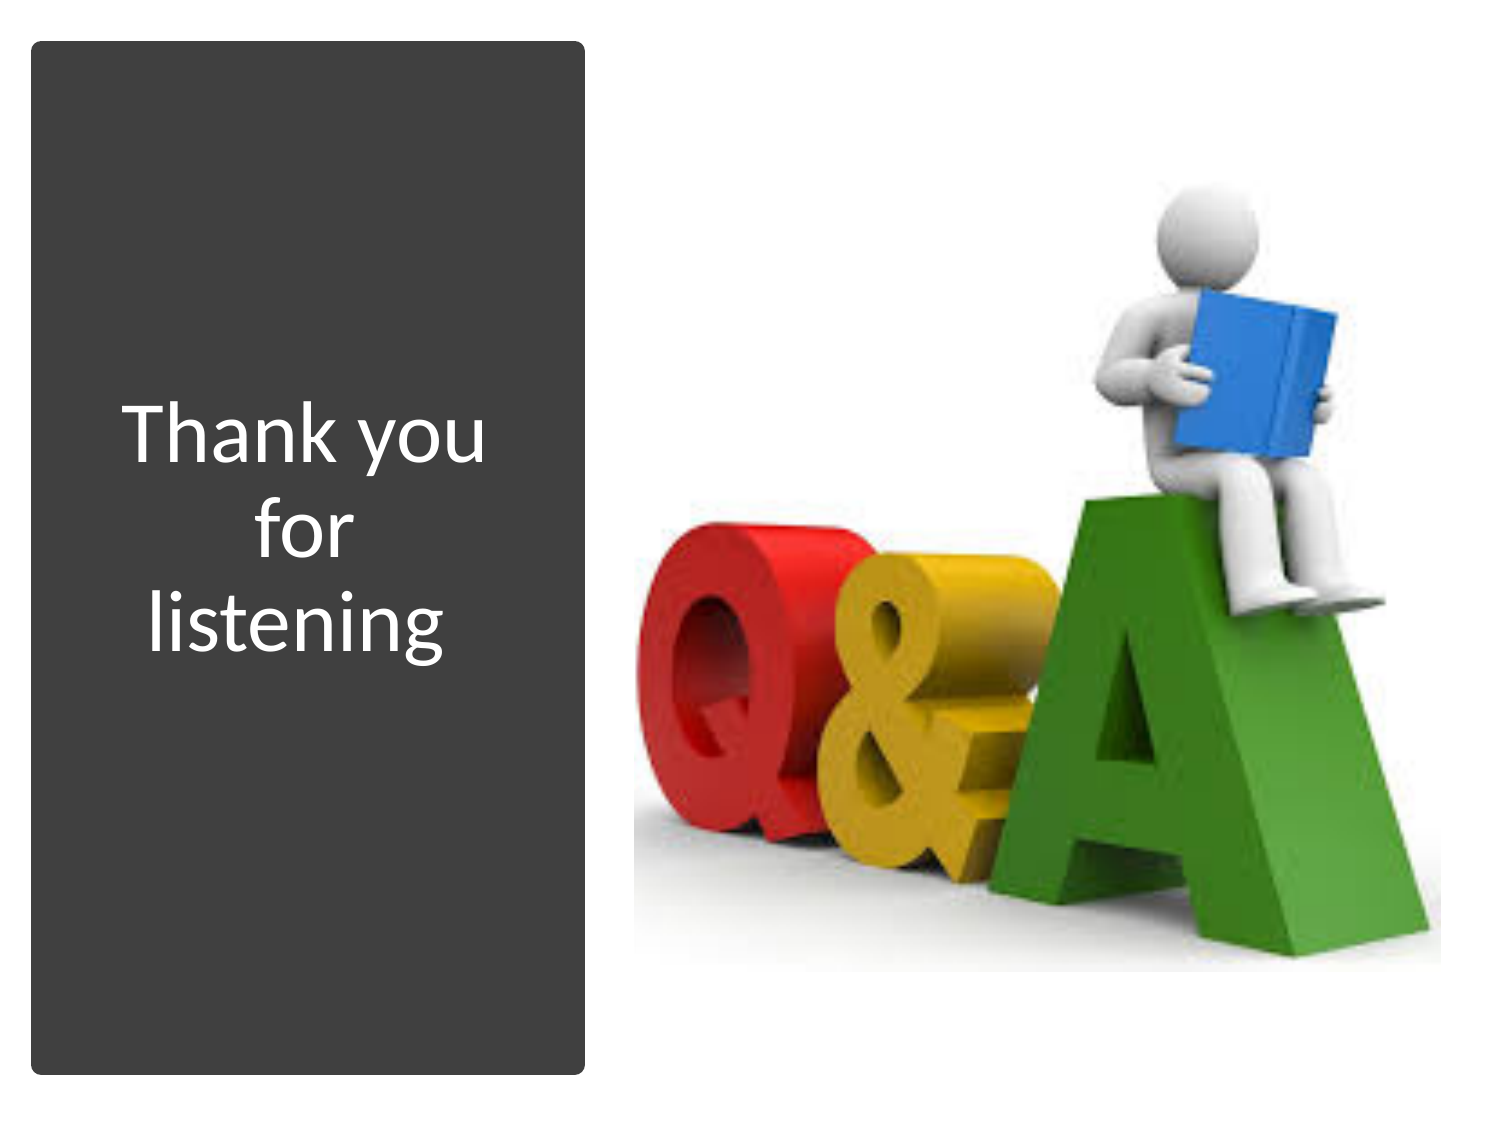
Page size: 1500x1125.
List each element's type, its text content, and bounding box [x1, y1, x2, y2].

text_box Thank you for listening [91, 121, 520, 936]
picture [633, 154, 1441, 972]
text_box [39, 49, 576, 1067]
